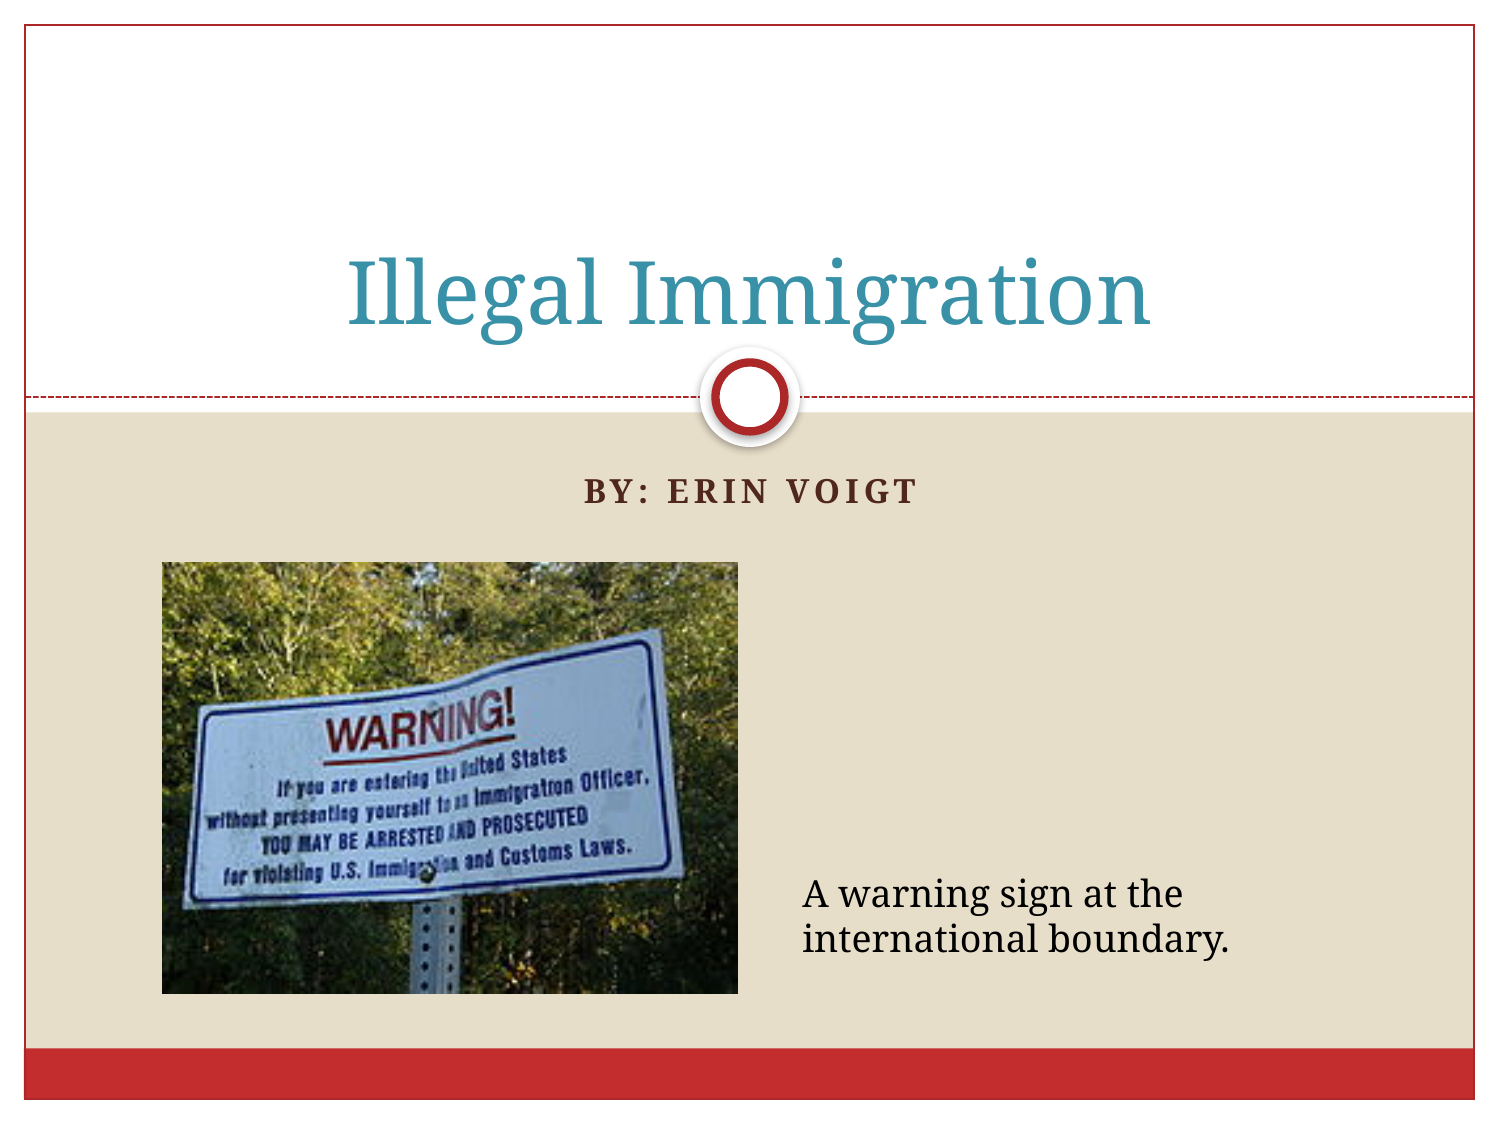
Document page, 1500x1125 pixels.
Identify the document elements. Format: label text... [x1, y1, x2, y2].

picture [162, 562, 738, 994]
title Illegal Immigration [112, 62, 1388, 350]
subtitle By: Erin Voigt [225, 462, 1275, 750]
text_box A warning sign at the international boundary. [787, 862, 1300, 968]
